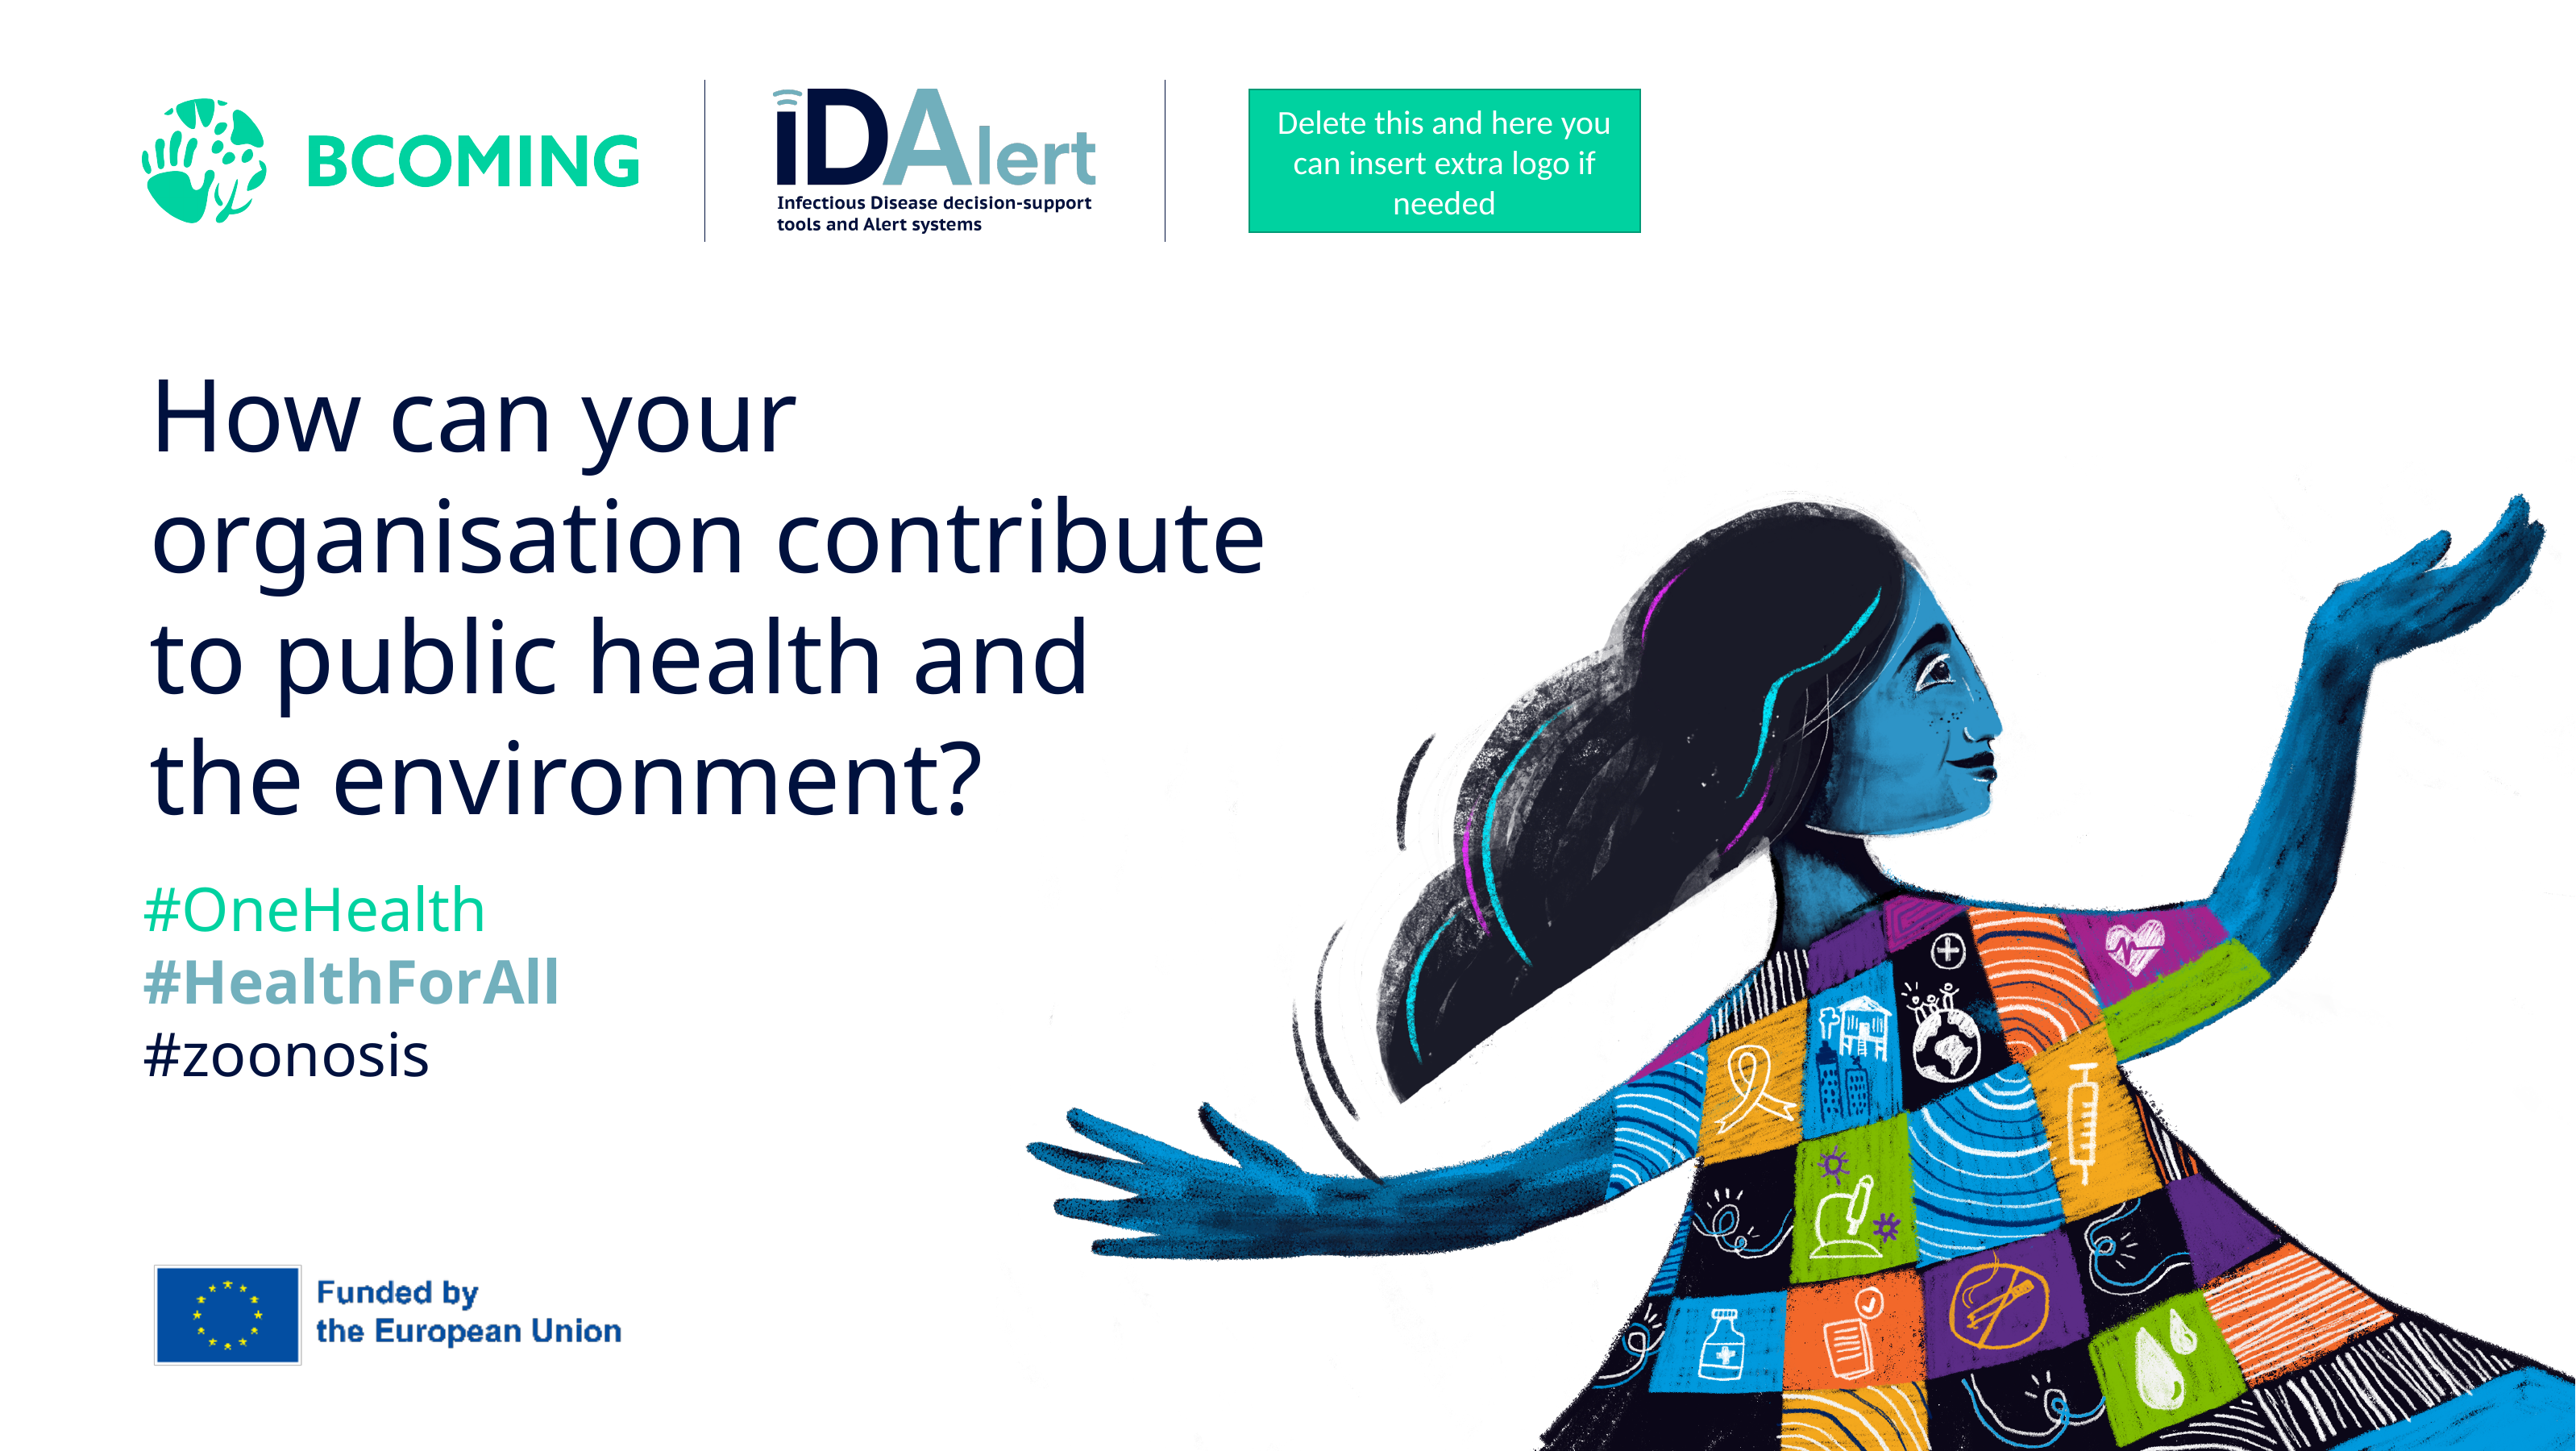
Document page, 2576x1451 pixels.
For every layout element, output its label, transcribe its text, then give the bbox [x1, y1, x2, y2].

picture [996, 455, 2575, 1451]
subtitle How can your organisation contribute to public health and the environment? [136, 344, 1309, 817]
picture [772, 80, 1096, 242]
picture [142, 98, 638, 223]
text_box #OneHealth #HealthForAll #zoonosis [131, 864, 621, 1095]
text_box Delete this and here you can insert extra logo if needed [1249, 89, 1641, 233]
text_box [127, 1237, 698, 1391]
